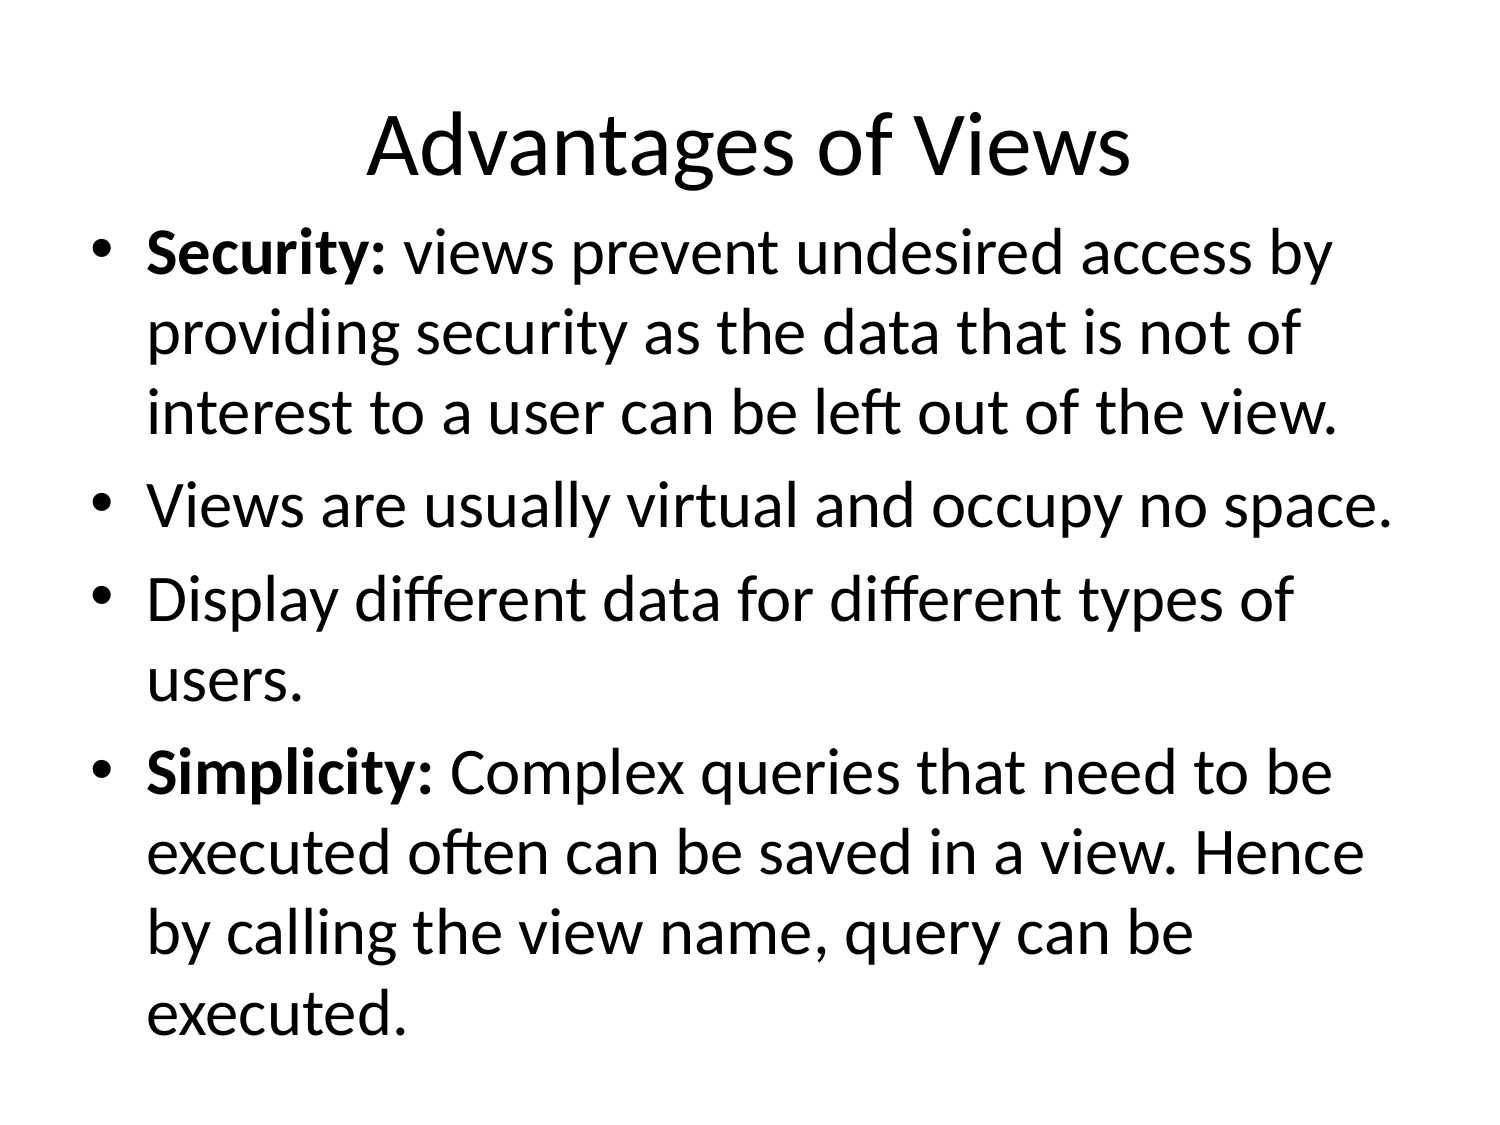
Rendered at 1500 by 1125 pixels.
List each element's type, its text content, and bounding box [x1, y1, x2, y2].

title Advantages of Views [75, 45, 1425, 200]
list Security: views prevent undesired access by providing security as the data that is not of interest to a user can be left out of the view. Views are usually virtual and occupy no space. Display different data for different types of users. Simplicity: Complex queries that need to be executed often can be saved in a view. Hence by calling the view name, query can be executed. [75, 200, 1425, 1063]
